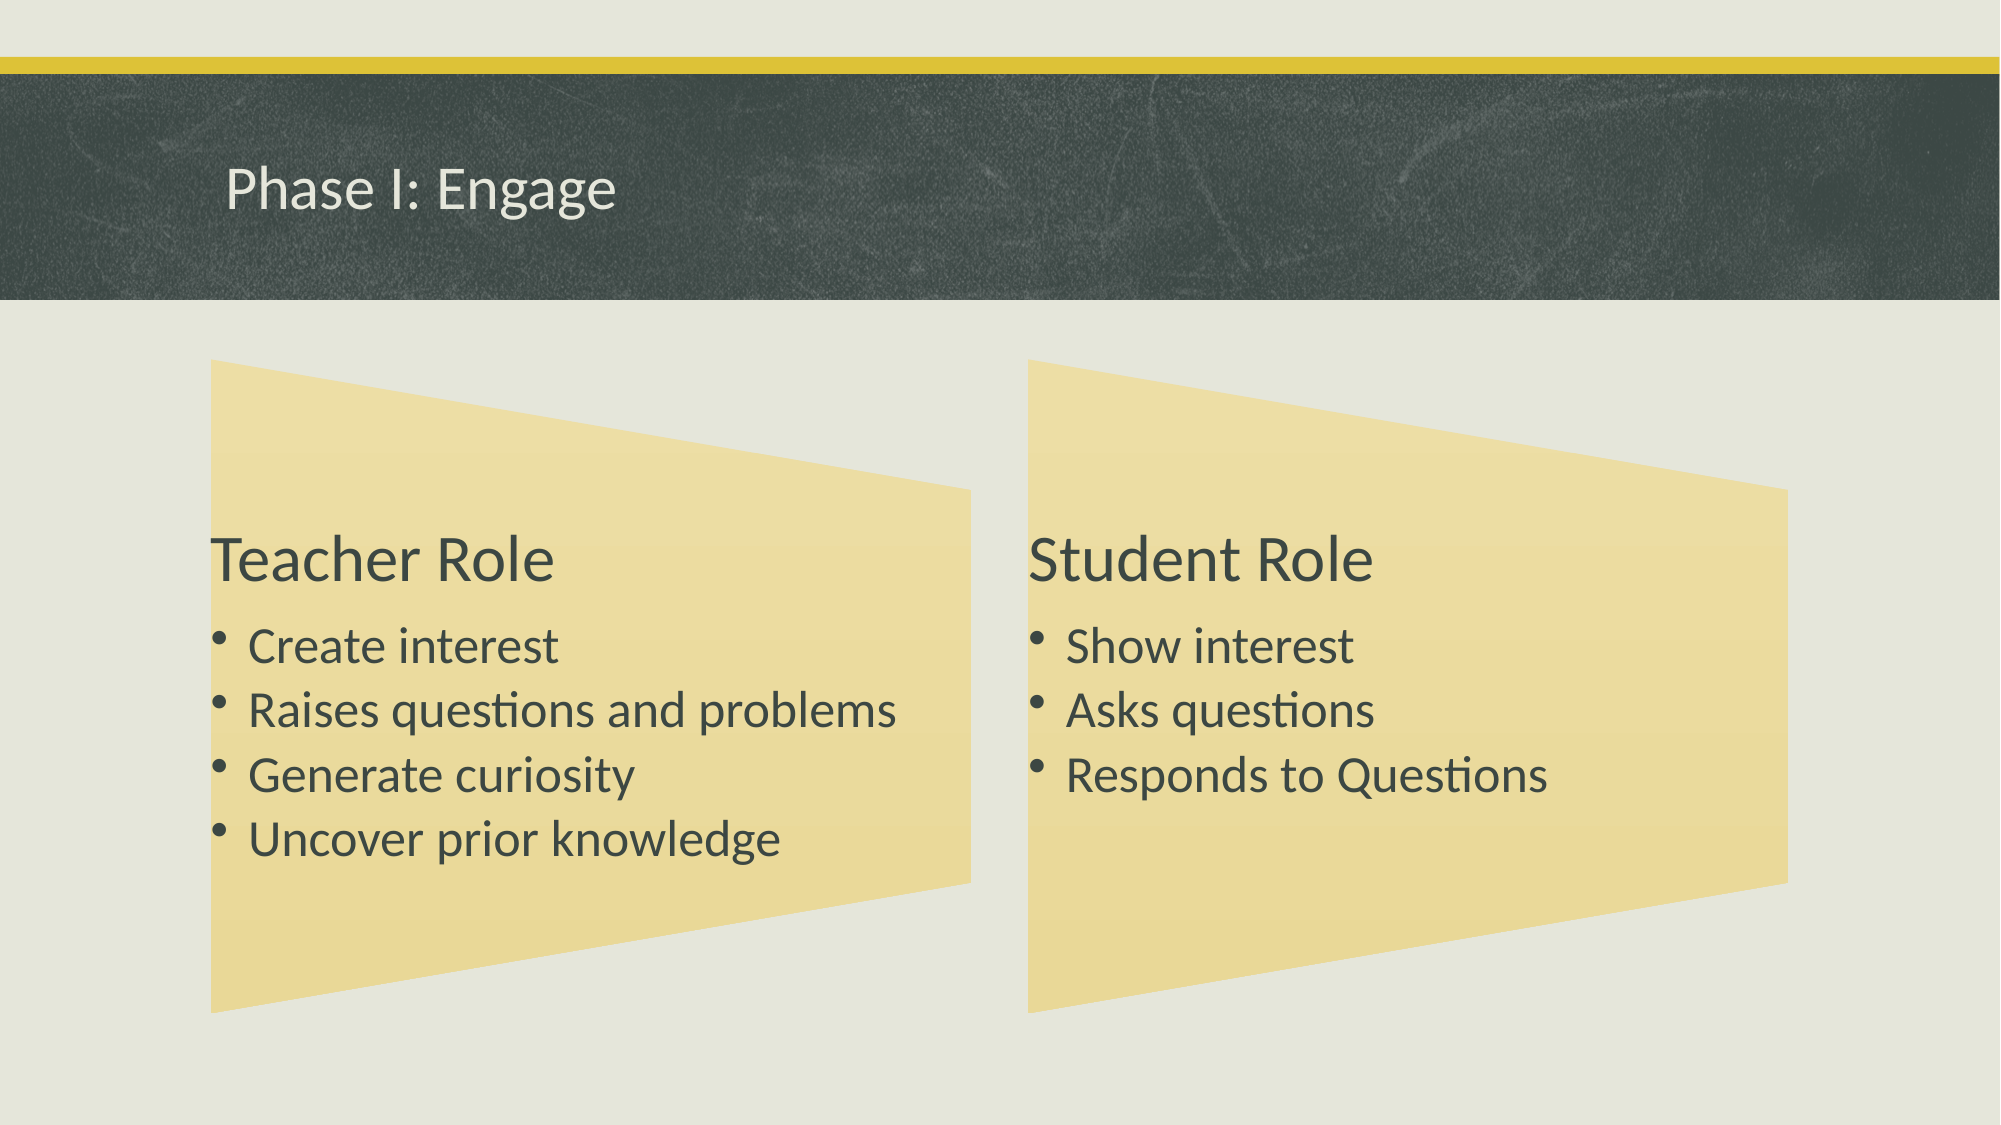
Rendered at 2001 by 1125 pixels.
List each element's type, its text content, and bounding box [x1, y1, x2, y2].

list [209, 359, 1790, 1014]
picture [0, 74, 2000, 300]
title Phase I: Engage [210, 76, 1790, 300]
